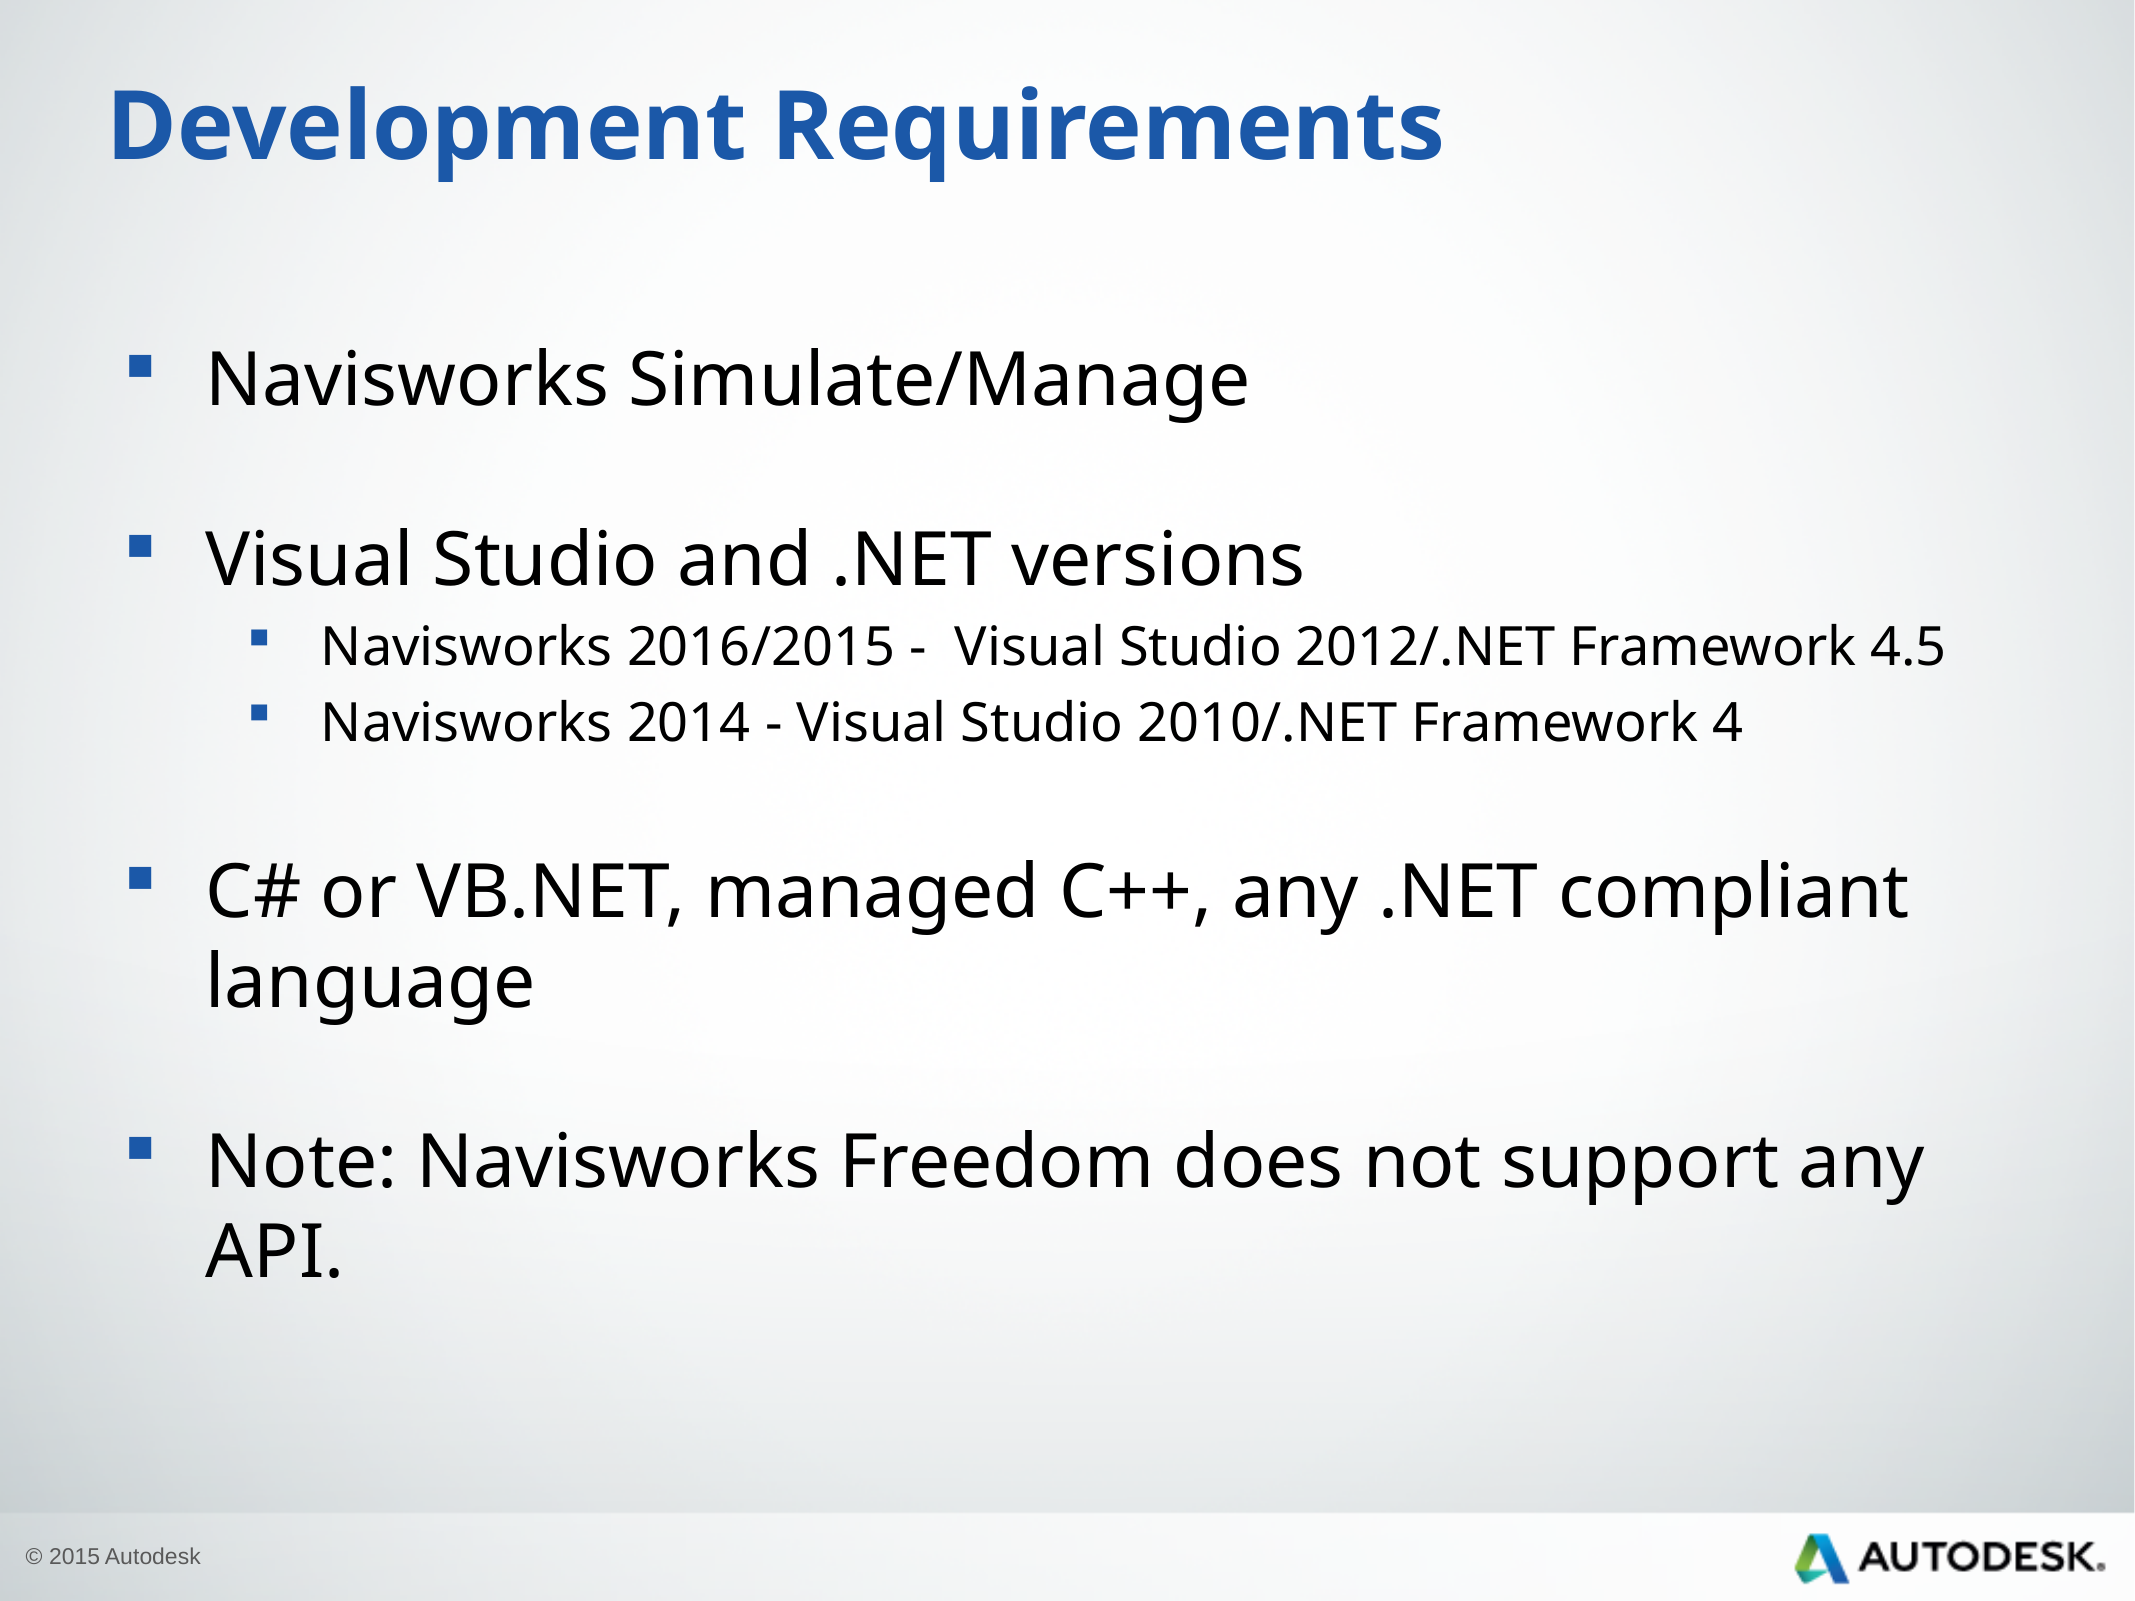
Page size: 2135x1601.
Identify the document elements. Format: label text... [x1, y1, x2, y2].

list Navisworks Simulate/Manage Visual Studio and .NET versions Navisworks 2016/2015 - Visual Studio 2012/.NET Framework 4.5 Navisworks 2014 - Visual Studio 2010/.NET Framework 4 C# or VB.NET, managed C++, any .NET compliant language Note: Navisworks Freedom does not support any API. [106, 331, 2028, 1444]
picture [0, 0, 2135, 1601]
title Development Requirements [106, 64, 2028, 331]
